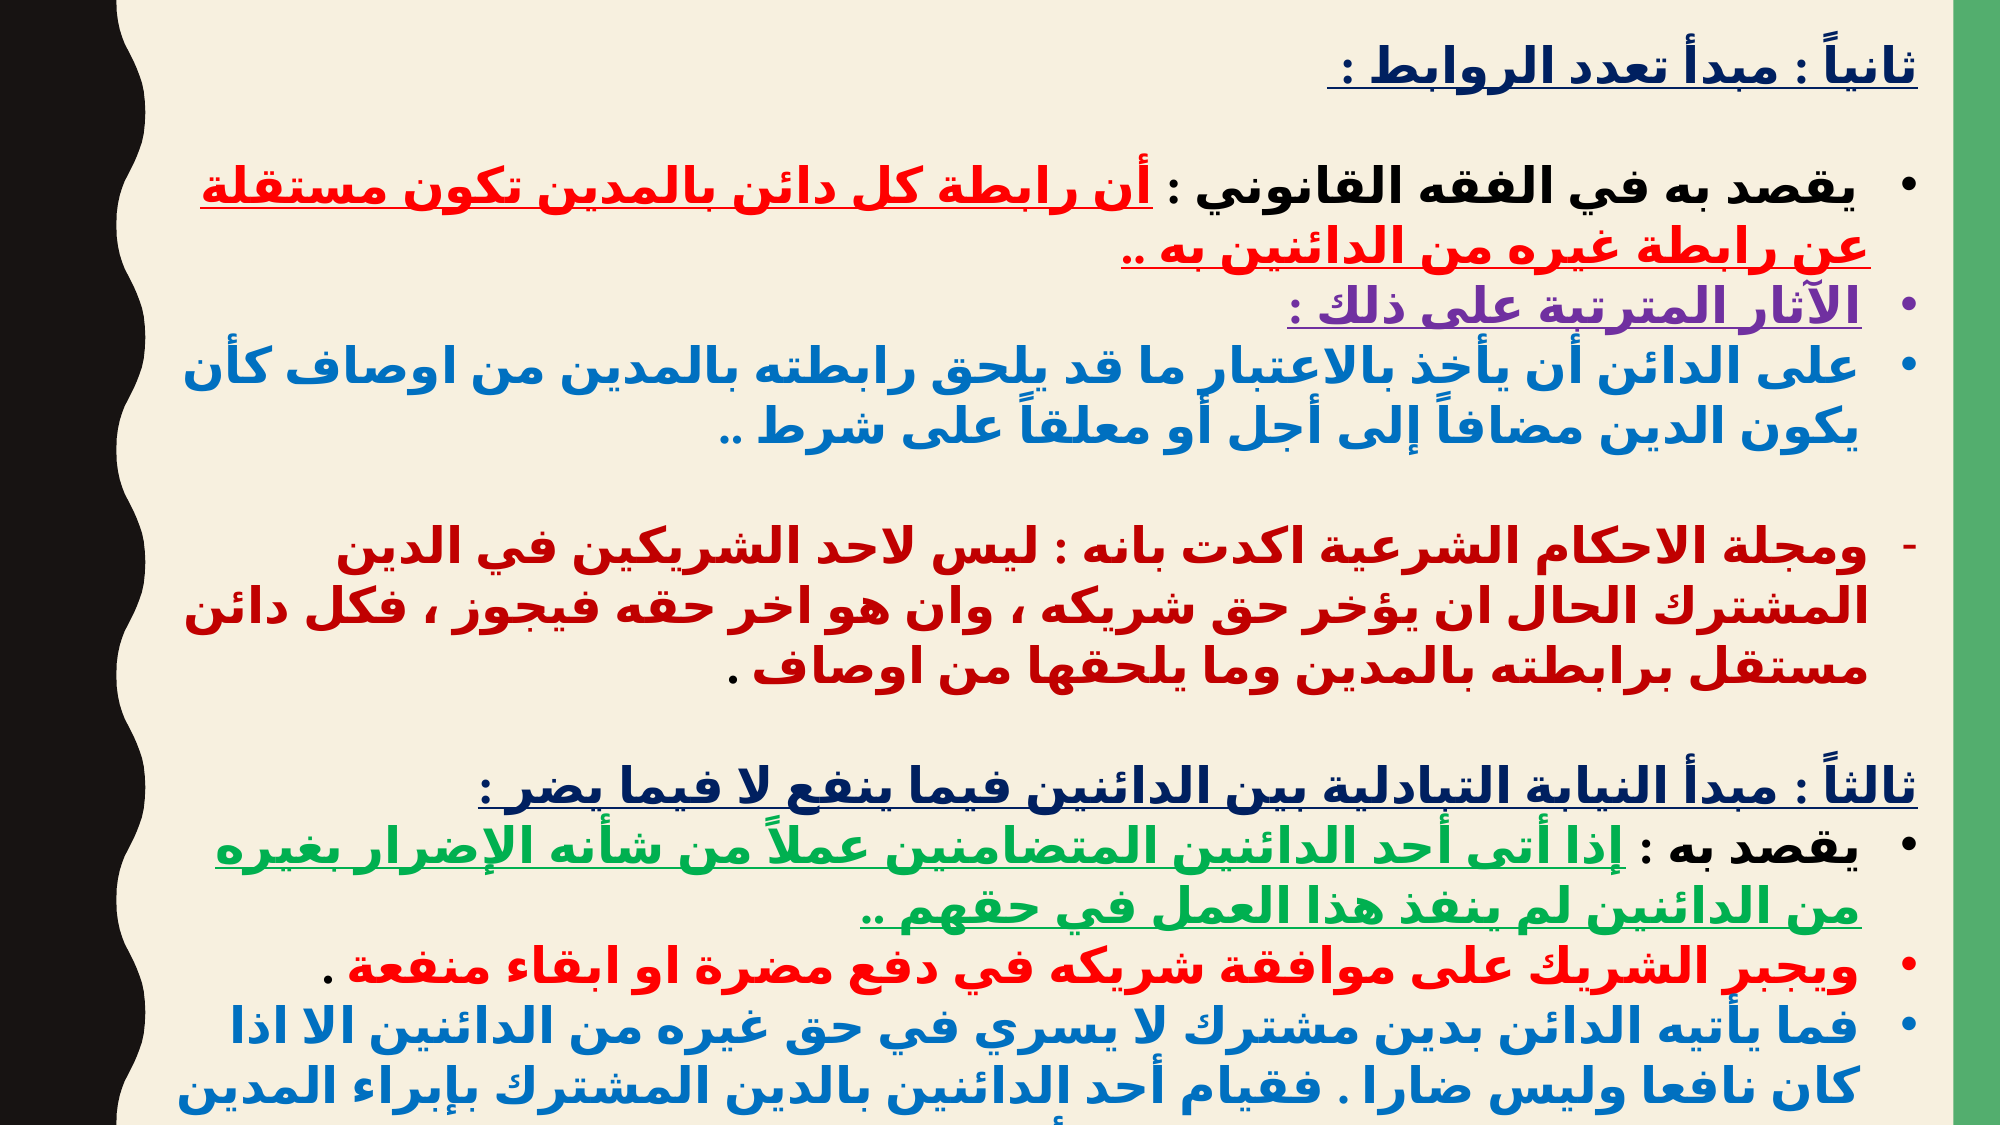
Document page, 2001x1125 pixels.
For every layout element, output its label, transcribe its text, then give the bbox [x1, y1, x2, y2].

text_box ثانياً : مبدأ تعدد الروابط : يقصد به في الفقه القانوني : أن رابطة كل دائن بالمدين تكون مستقلة عن رابطة غيره من الدائنين به .. الآثار المترتبة على ذلك : على الدائن أن يأخذ بالاعتبار ما قد يلحق رابطته بالمدين من اوصاف كأن يكون الدين مضافاً إلى أجل أو معلقاً على شرط .. ومجلة الاحكام الشرعية اكدت بانه : ليس لاحد الشريكين في الدين المشترك الحال ان يؤخر حق شريكه ، وان هو اخر حقه فيجوز ، فكل دائن مستقل برابطته بالمدين وما يلحقها من اوصاف . ثالثاً : مبدأ النيابة التبادلية بين الدائنين فيما ينفع لا فيما يضر : يقصد به : إذا أتى أحد الدائنين المتضامنين عملاً من شأنه الإضرار بغيره من الدائنين لم ينفذ هذا العمل في حقهم .. ويجبر الشريك على موافقة شريكه في دفع مضرة او ابقاء منفعة . فما يأتيه الدائن بدين مشترك لا يسري في حق غيره من الدائنين الا اذا كان نافعا وليس ضارا . فقيام أحد الدائنين بالدين المشترك بإبراء المدين لا ينفذ في حق غيره من الدائنين لأنه ضار بهم .. ثم ان ابراء احد الشريكين في الدين المشترك ينفذ في حقه دون حق شريكه . [154, 26, 1933, 1125]
